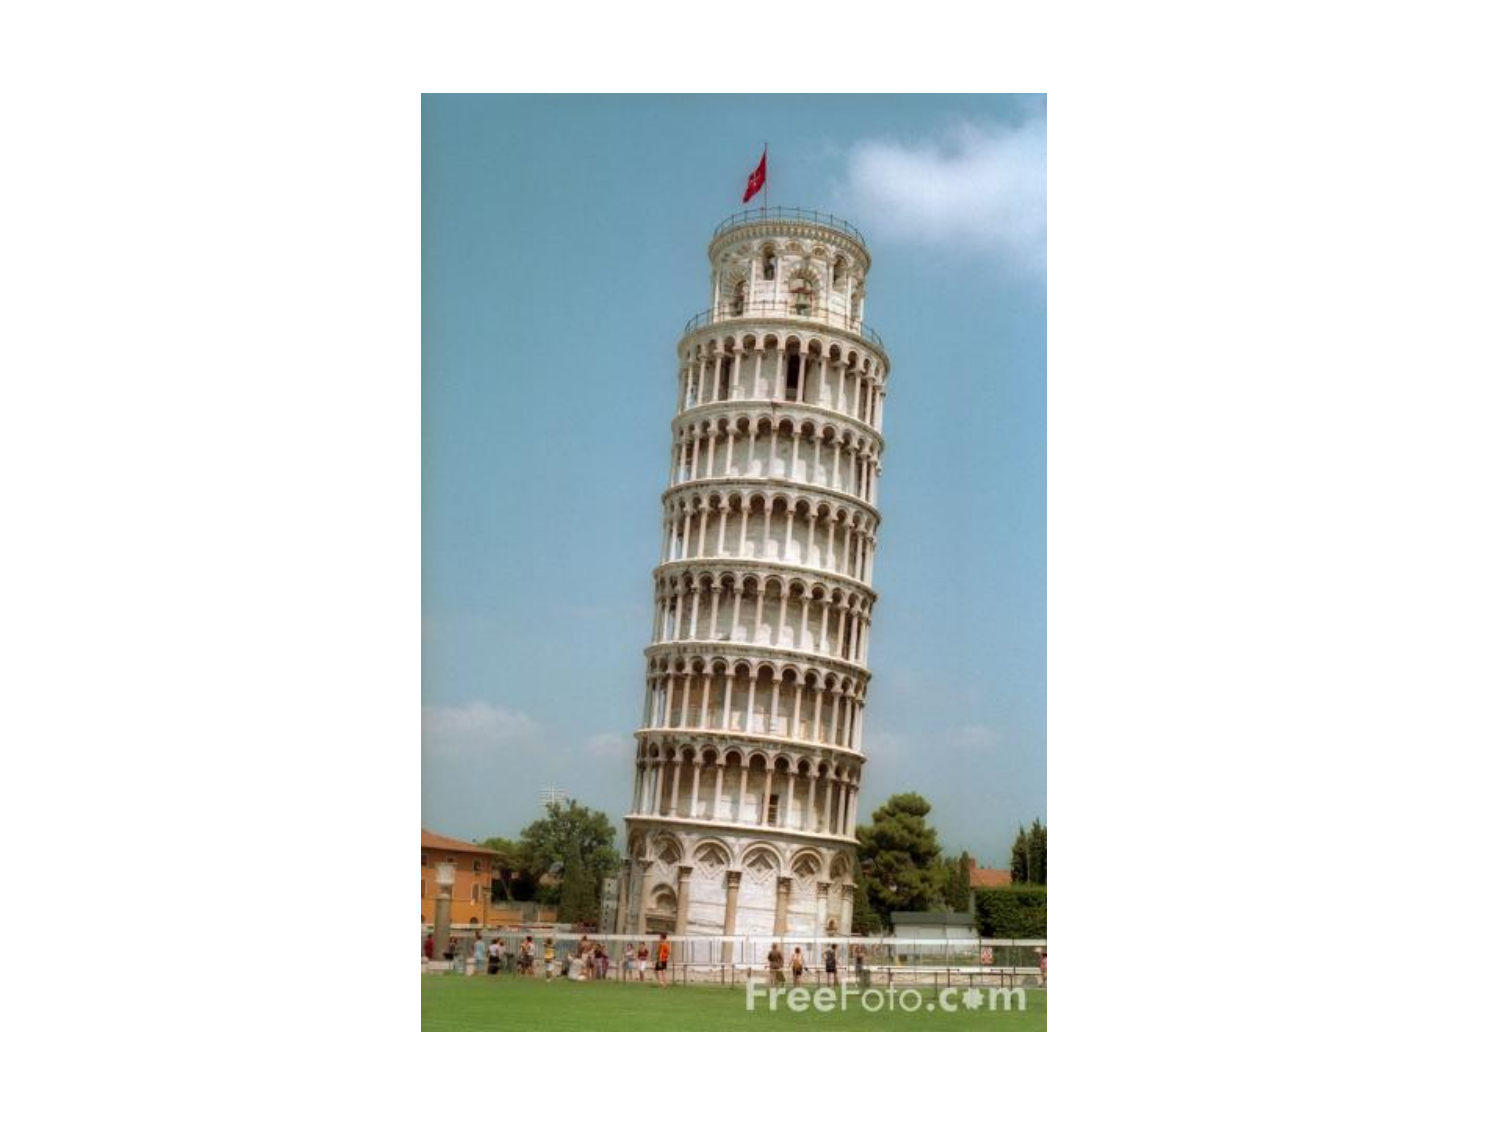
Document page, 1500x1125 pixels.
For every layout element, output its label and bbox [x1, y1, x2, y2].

picture [421, 93, 1048, 1032]
